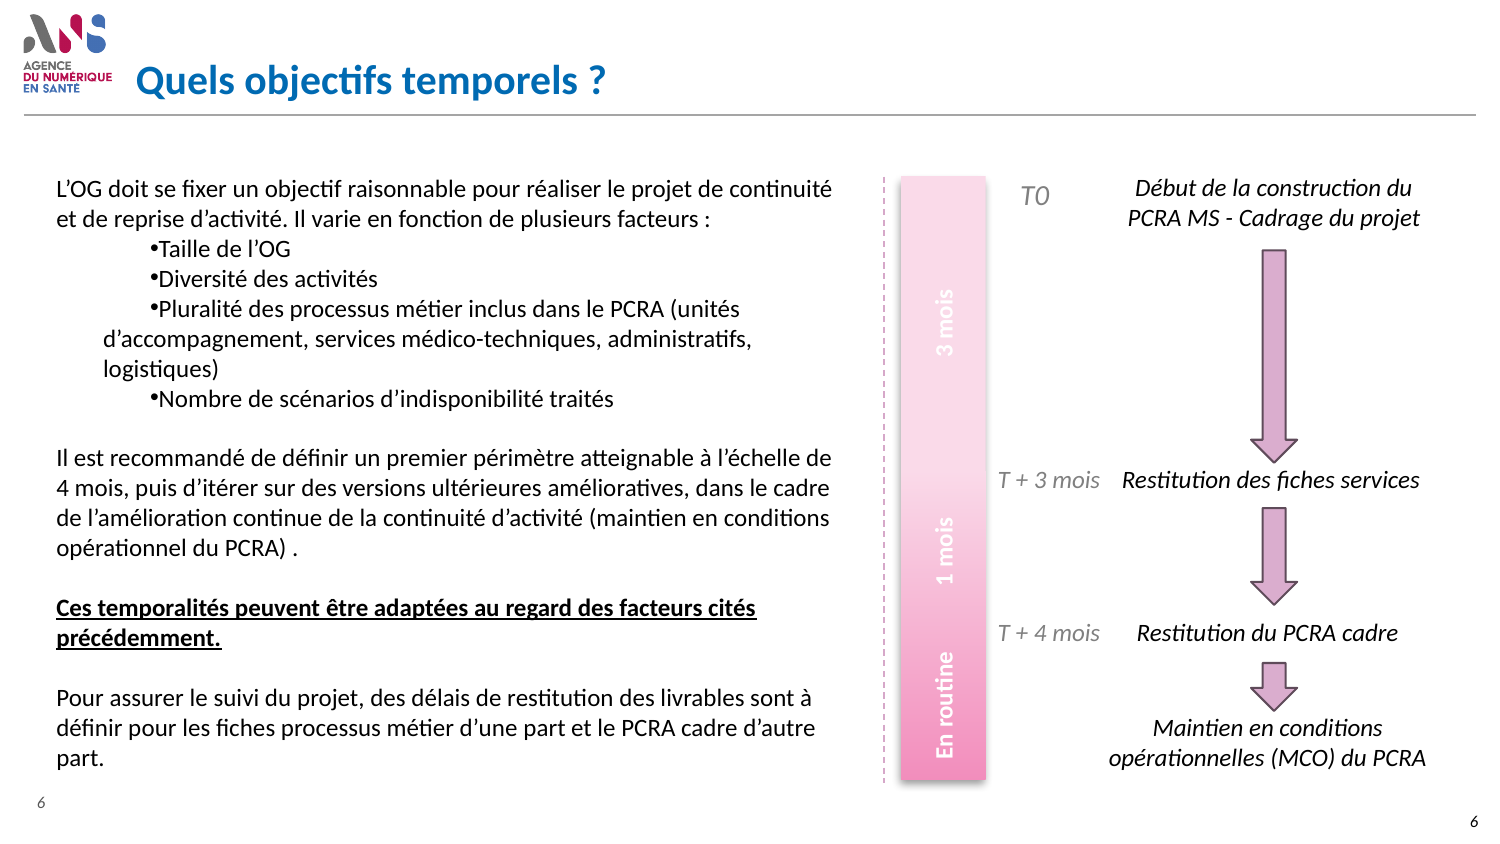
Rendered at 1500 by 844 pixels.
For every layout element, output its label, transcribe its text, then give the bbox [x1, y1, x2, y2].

text_box [1249, 660, 1300, 714]
text_box En routine [913, 633, 973, 778]
picture [23, 14, 112, 93]
text_box L’OG doit se fixer un objectif raisonnable pour réaliser le projet de continuité et de reprise d’activité. Il varie en fonction de plusieurs facteurs : Taille de l’OG Diversité des activités Pluralité des processus métier inclus dans le PCRA (unités d’accompagnement, services médico-techniques, administratifs, logistiques) Nombre de scénarios d’indisponibilité traités Il est recommandé de définir un premier périmètre atteignable à l’échelle de 4 mois, puis d’itérer sur des versions ultérieures amélioratives, dans le cadre de l’amélioration continue de la continuité d’activité (maintien en conditions opérationnel du PCRA) . Ces temporalités peuvent être adaptées au regard des facteurs cités précédemment. Pour assurer le suivi du projet, des délais de restitution des livrables sont à définir pour les fiches processus métier d’une part et le PCRA cadre d’autre part. [41, 157, 852, 783]
text_box 1 mois [913, 492, 973, 611]
text_box T0 [995, 161, 1075, 220]
slide_number 6 [17, 779, 65, 825]
text_box Restitution du PCRA cadre [1150, 607, 1427, 656]
text_box [1249, 506, 1300, 607]
text_box T + 4 mois [993, 601, 1150, 661]
text_box [1249, 248, 1300, 465]
text_box Maintien en conditions opérationnelles (MCO) du PCRA [1074, 696, 1462, 795]
text_box T + 3 mois [993, 461, 1150, 497]
text_box 3 mois [913, 232, 973, 415]
text_box [899, 174, 988, 781]
text_box 6 [1447, 798, 1500, 844]
title Quels objectifs temporels ? [135, 14, 1459, 103]
text_box Restitution des fiches services [1083, 447, 1465, 509]
text_box Début de la construction du PCRA MS - Cadrage du projet [1102, 161, 1447, 240]
